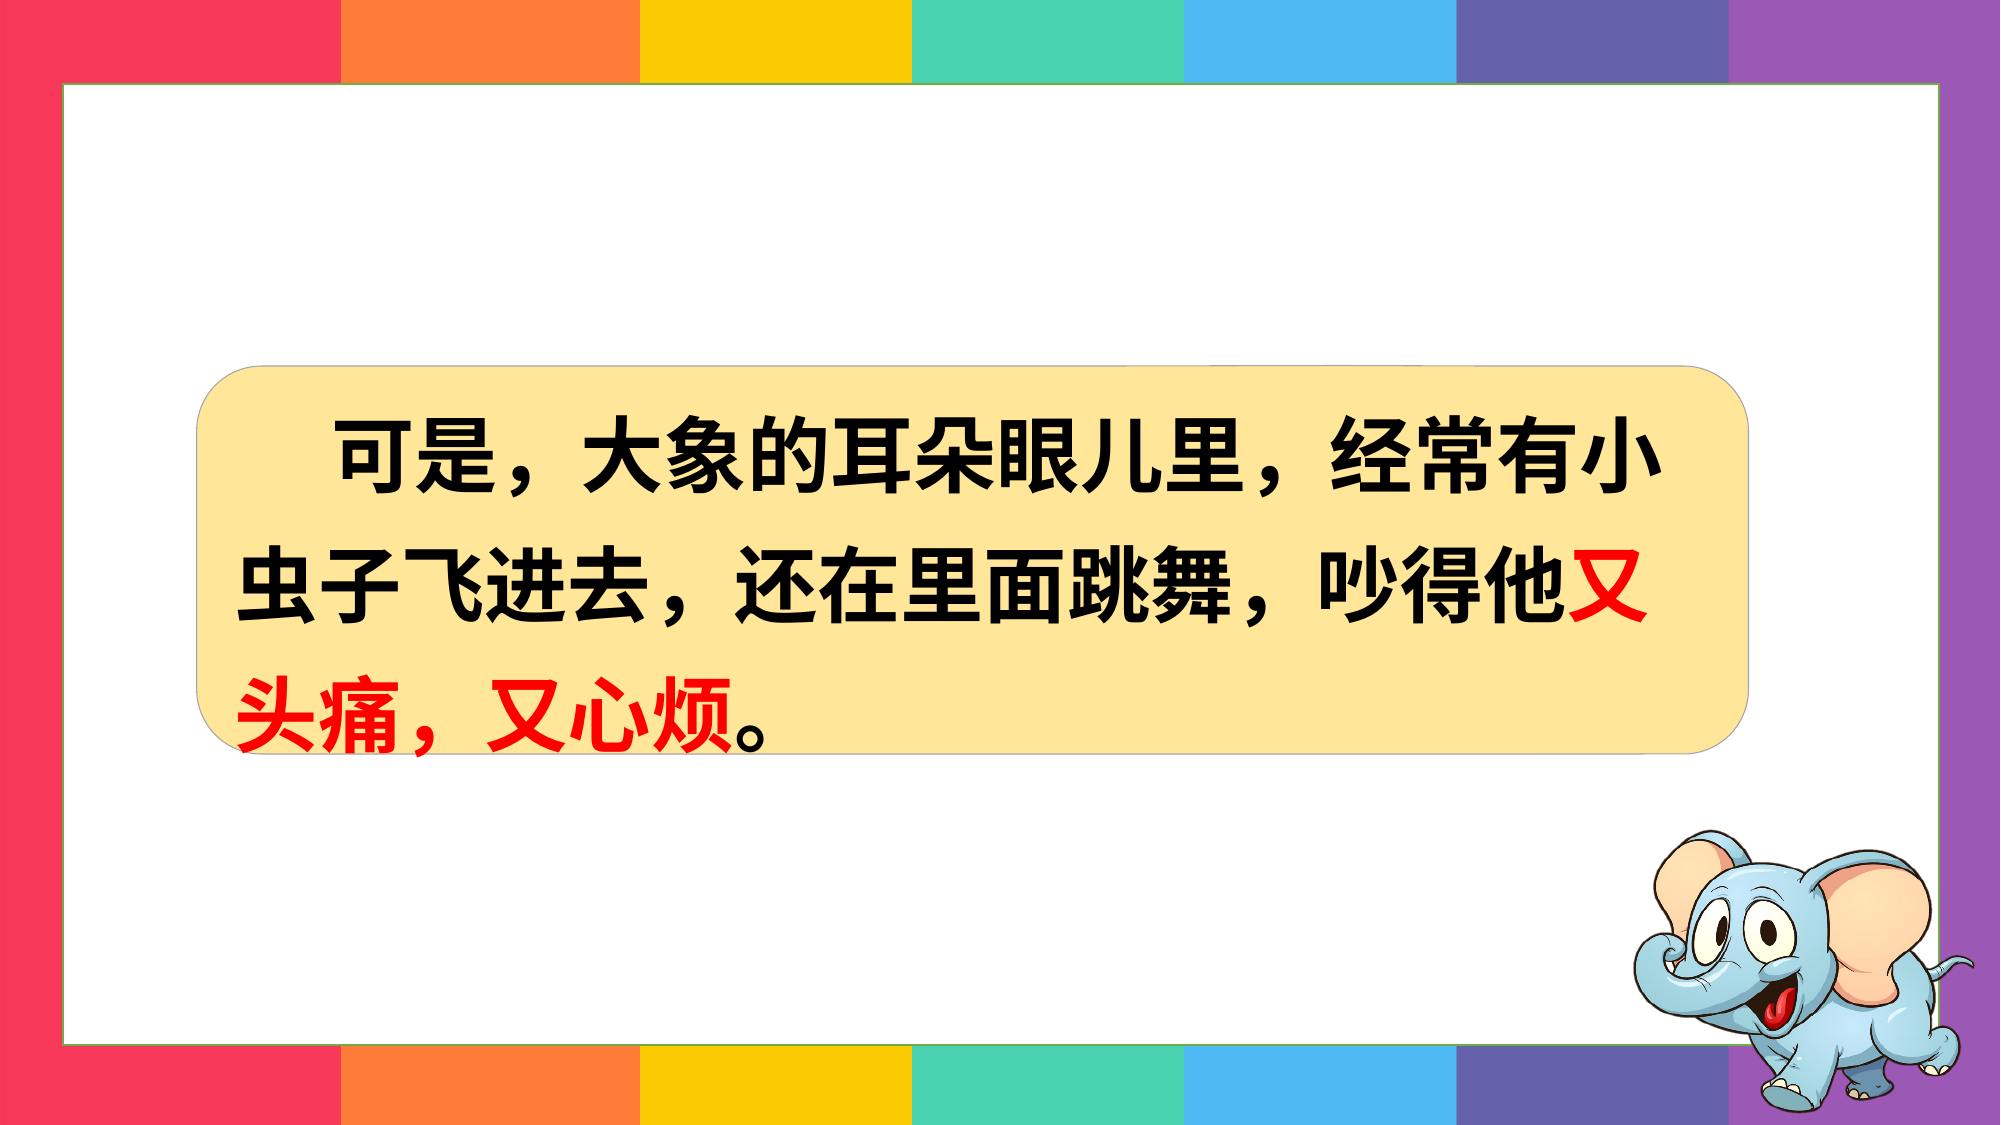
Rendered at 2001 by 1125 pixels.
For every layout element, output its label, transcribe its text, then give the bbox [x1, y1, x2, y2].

text_box [196, 380, 220, 740]
text_box [1726, 381, 1750, 739]
picture [0, 0, 2001, 1125]
text_box 可是，大象的耳朵眼儿里，经常有小虫子飞进去，还在里面跳舞，吵得他又头痛，又心烦。 [220, 366, 1726, 771]
